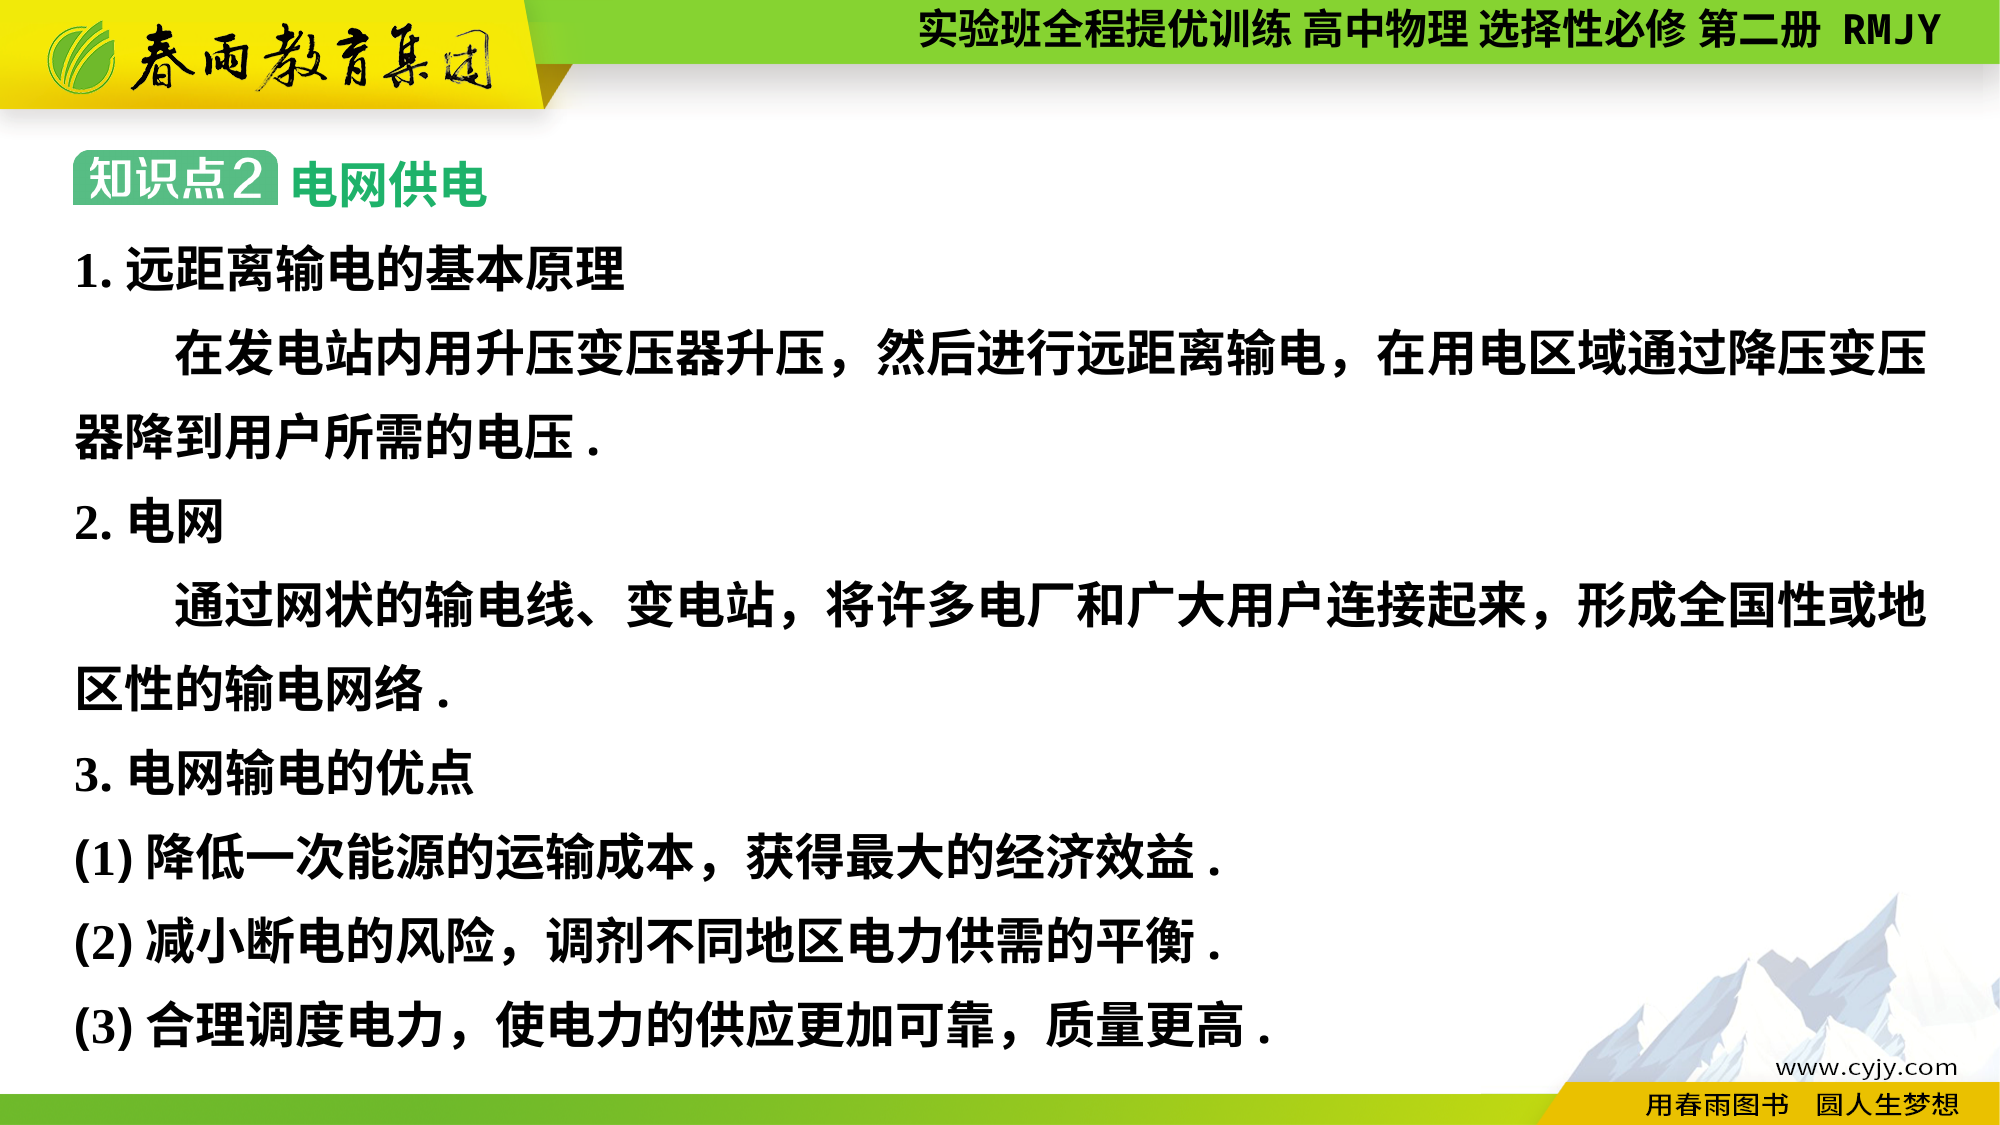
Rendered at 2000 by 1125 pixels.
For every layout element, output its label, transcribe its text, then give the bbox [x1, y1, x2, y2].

list 电网供电 1.远距离输电的基本原理 在发电站内用升压变压器升压，然后进行远距离输电，在用电区域通过降压变压器降到用户所需的电压. 2.电网 通过网状的输电线、变电站，将许多电厂和广大用户连接起来，形成全国性或地区性的输电网络. 3.电网输电的优点 (1)降低一次能源的运输成本，获得最大的经济效益. (2)减小断电的风险，调剂不同地区电力供需的平衡. (3)合理调度电力，使电力的供应更加可靠，质量更高. [59, 122, 1944, 1061]
picture [0, 0, 2000, 1125]
